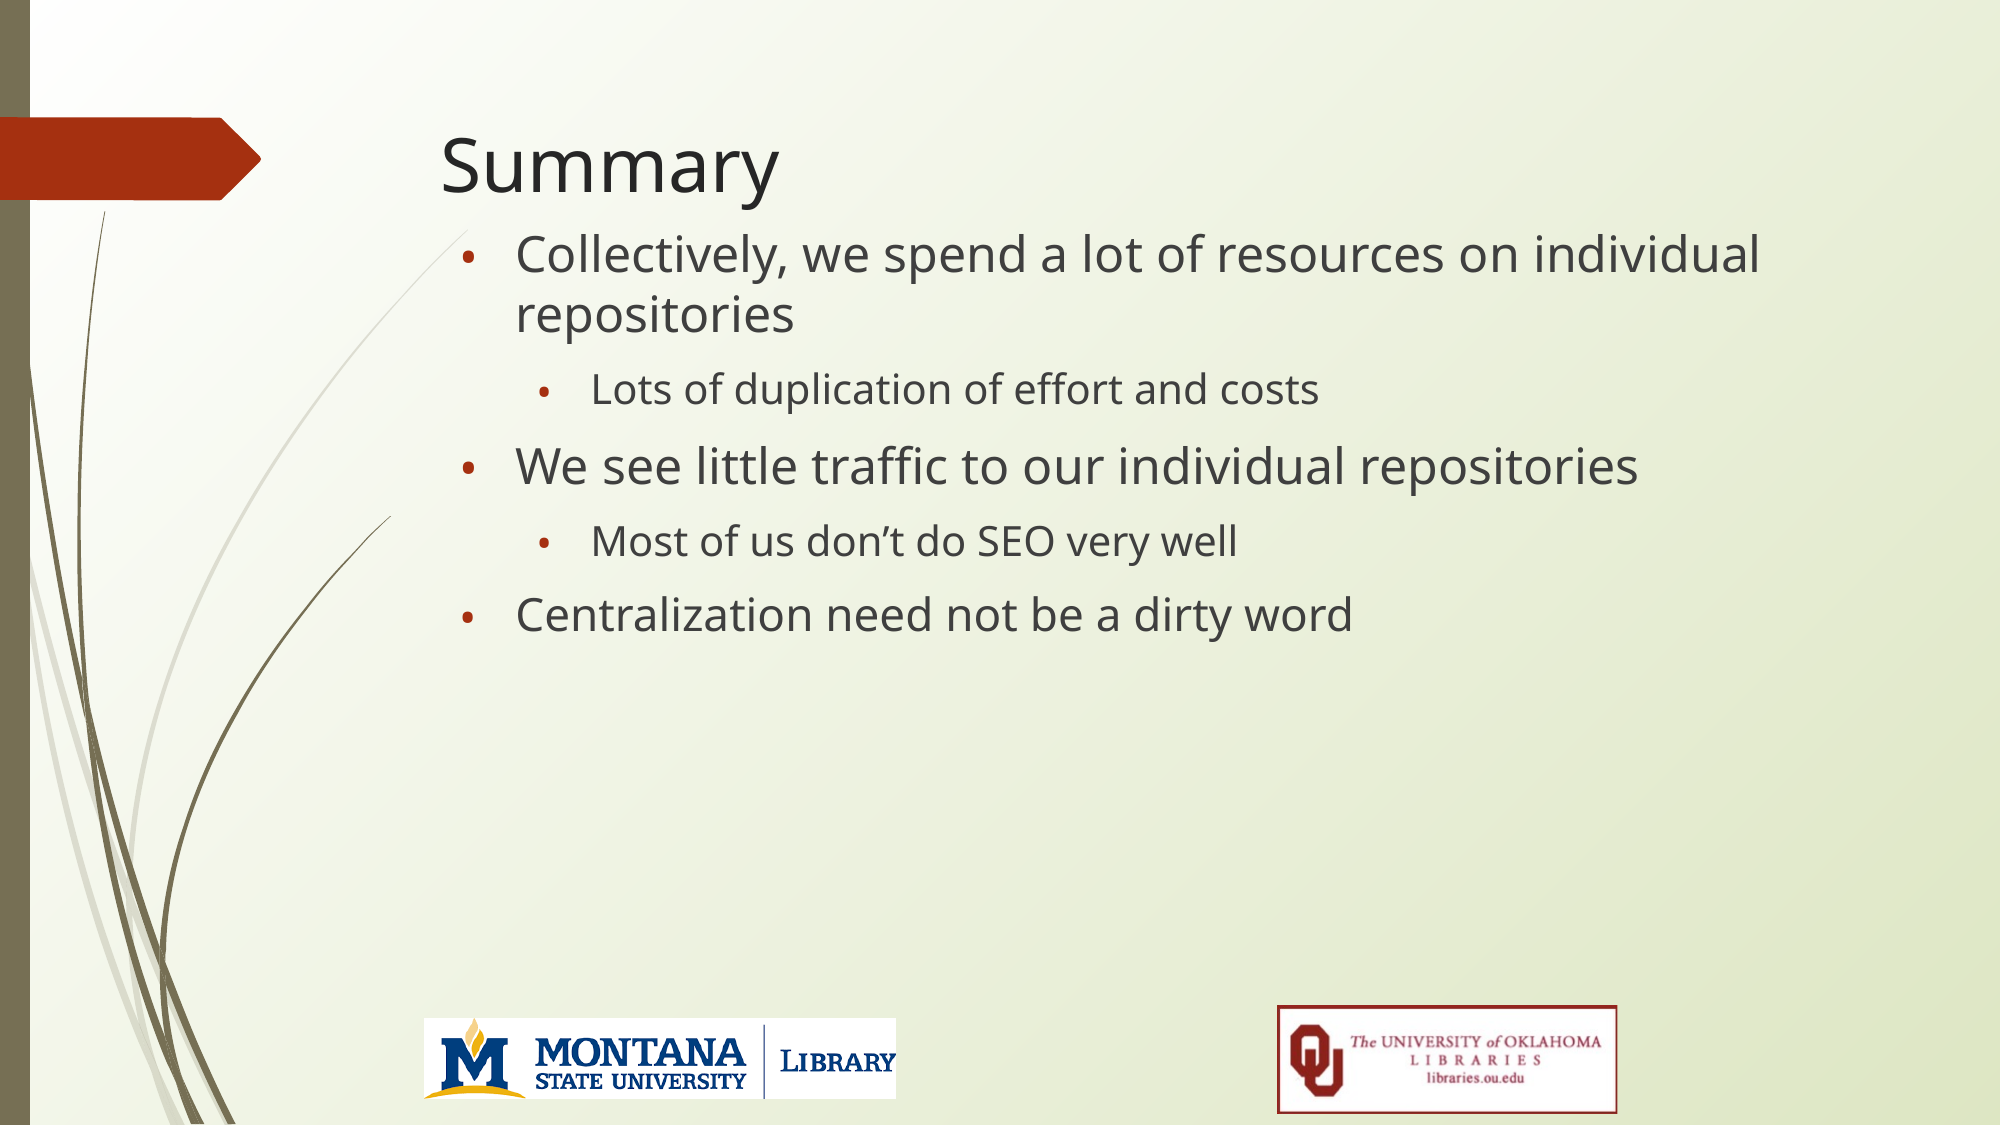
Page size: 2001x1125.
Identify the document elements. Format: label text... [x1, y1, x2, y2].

picture [1277, 1005, 1618, 1114]
picture [424, 1018, 896, 1099]
list Collectively, we spend a lot of resources on individual repositories Lots of duplication of effort and costs We see little traffic to our individual repositories Most of us don’t do SEO very well Centralization need not be a dirty word [425, 207, 1888, 828]
title Summary [425, 102, 1888, 207]
